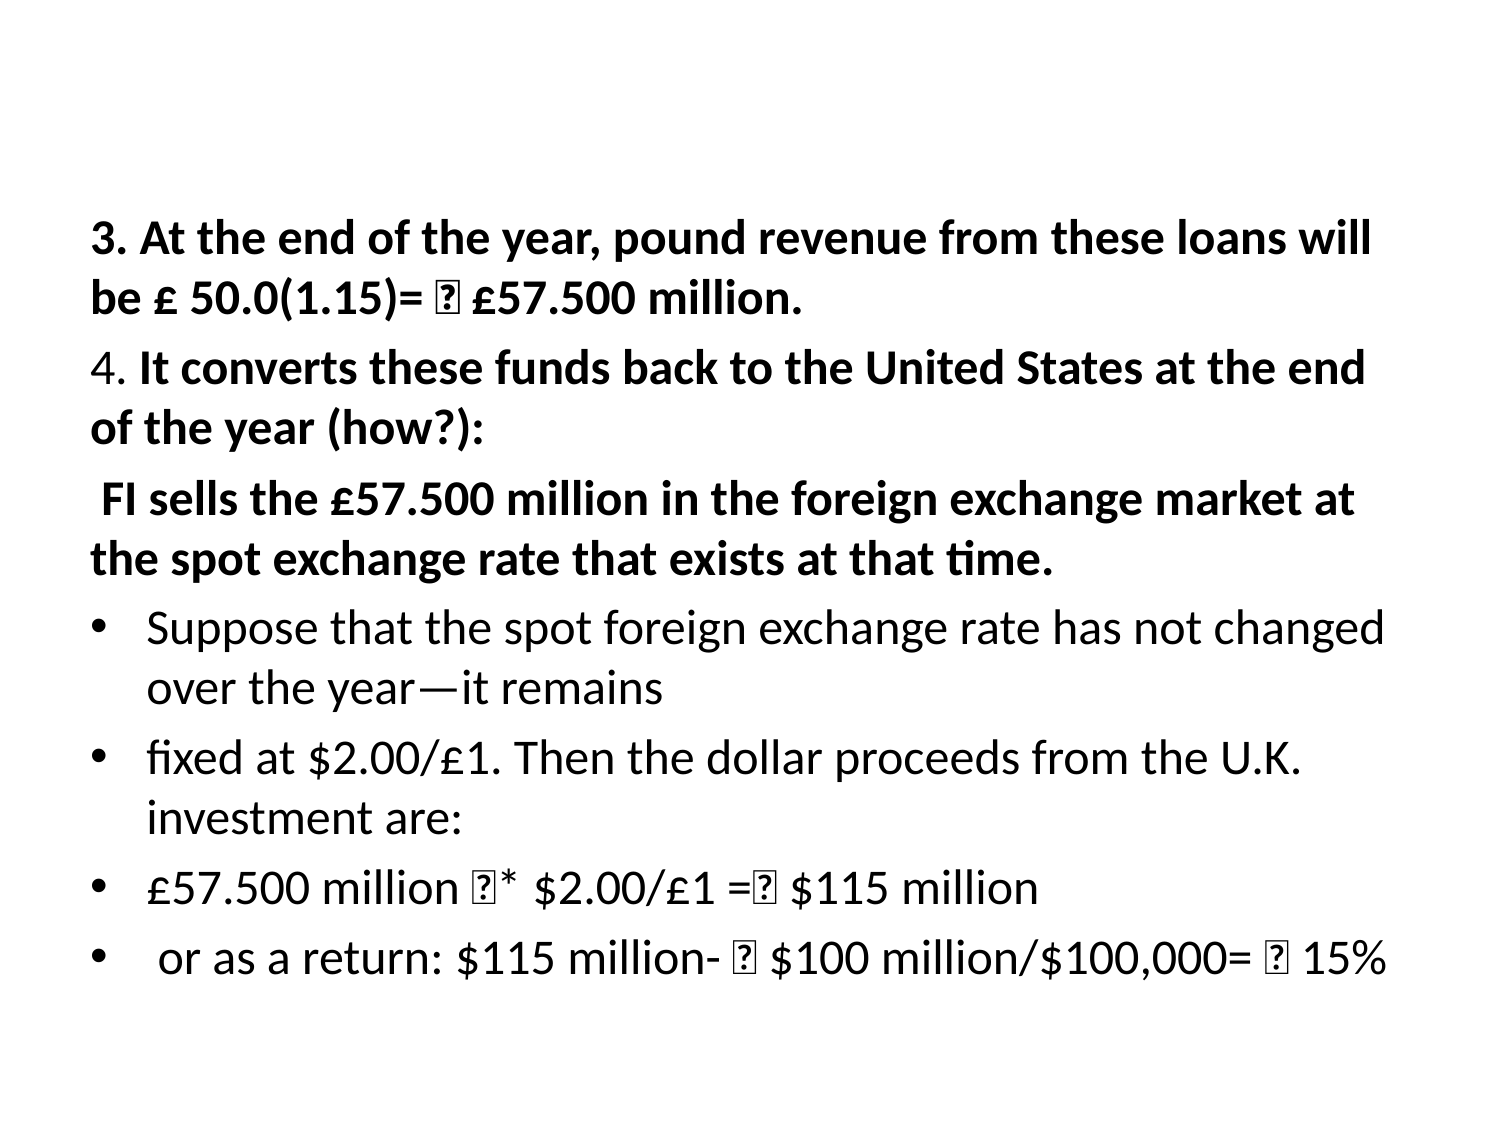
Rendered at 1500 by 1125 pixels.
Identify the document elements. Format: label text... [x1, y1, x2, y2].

list 3. At the end of the year, pound revenue from these loans will be £ 50.0(1.15)= 􏰁 £57.500 million. 4. It converts these funds back to the United States at the end of the year (how?): FI sells the £57.500 million in the foreign exchange market at the spot exchange rate that exists at that time. Suppose that the spot foreign exchange rate has not changed over the year—it remains fixed at $2.00/£1. Then the dollar proceeds from the U.K. investment are: £57.500 million 􏰇* $2.00/£1 =􏰁 $115 million or as a return: $115 million- 􏰂 $100 million/$100,000= 􏰁 15% [75, 197, 1425, 1005]
